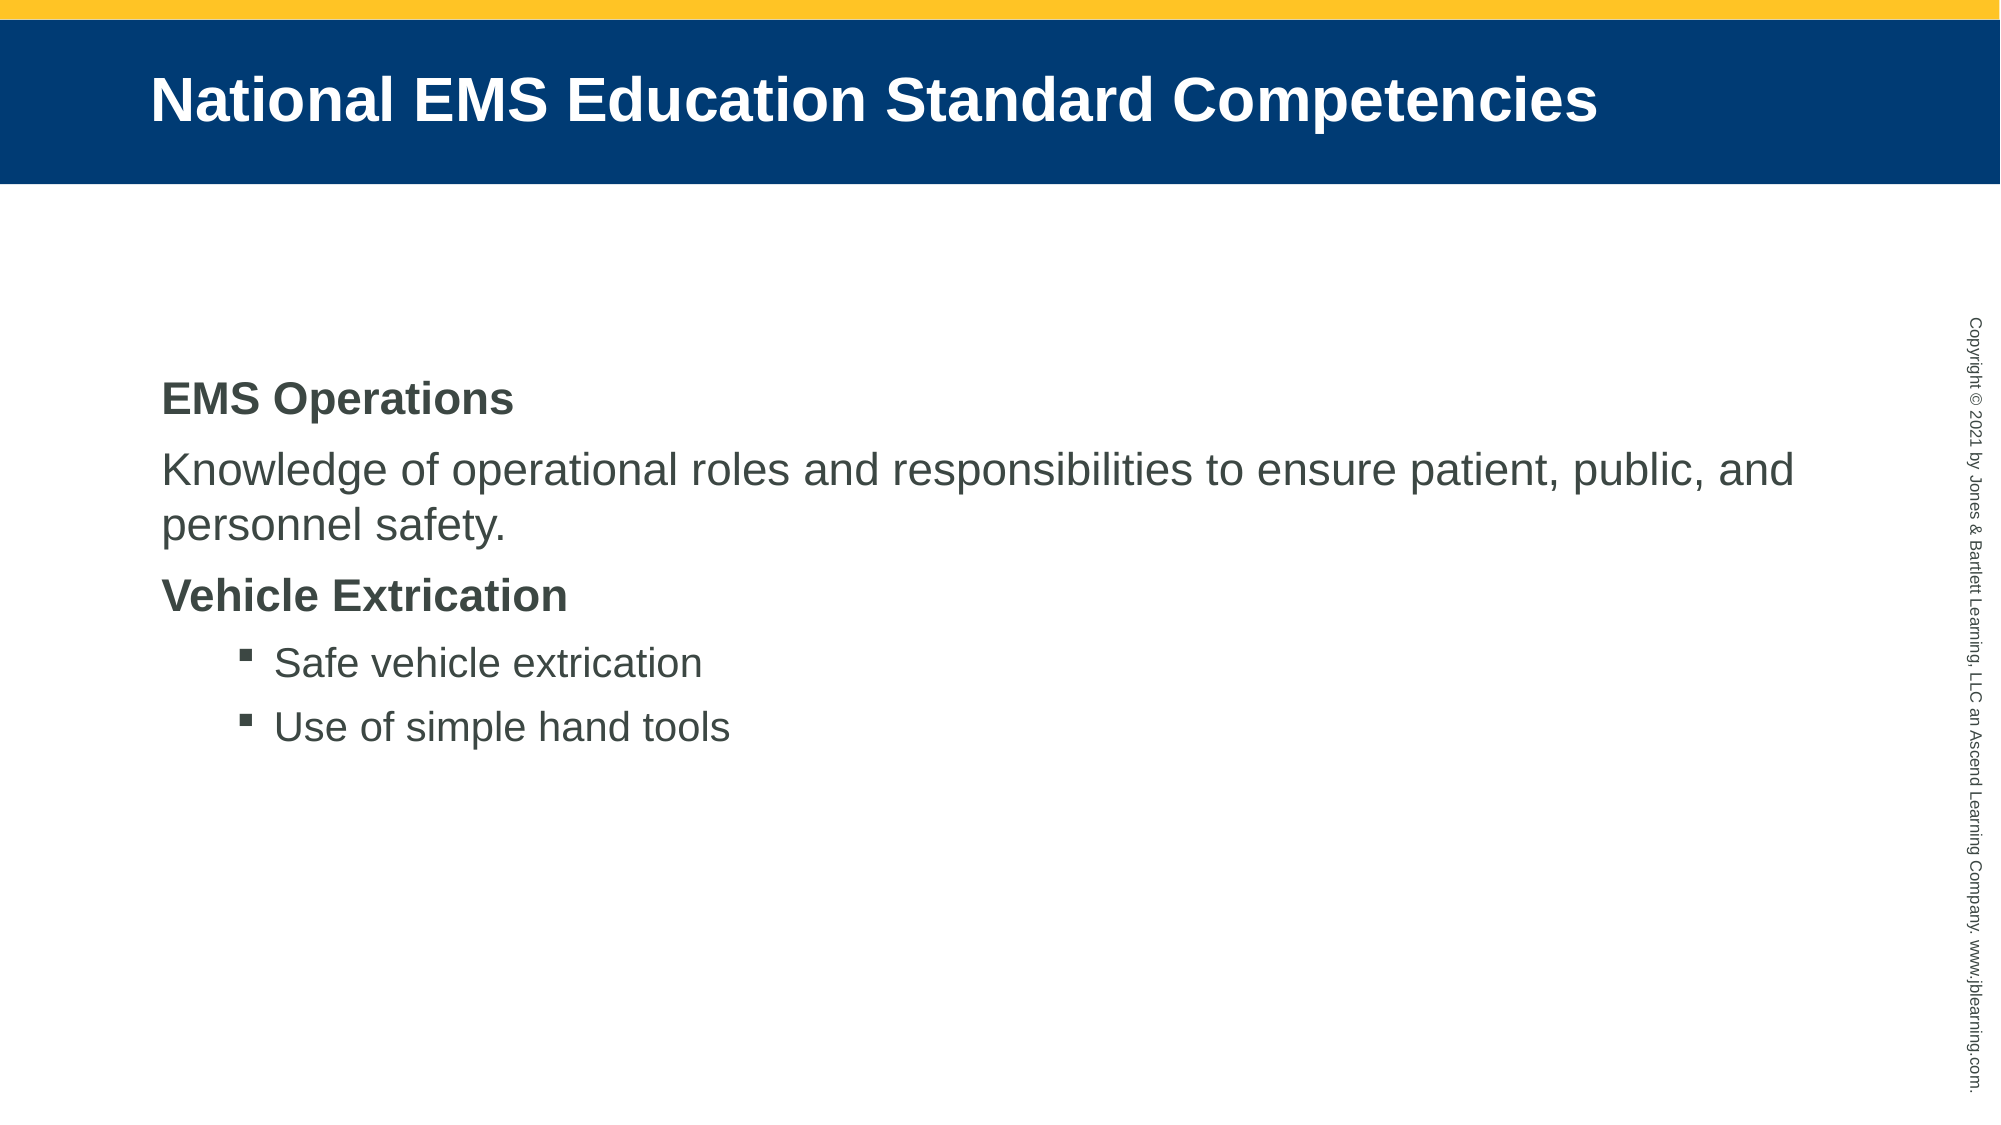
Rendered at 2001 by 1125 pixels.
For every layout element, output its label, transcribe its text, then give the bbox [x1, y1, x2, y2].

title National EMS Education Standard Competencies [0, 19, 2000, 185]
list EMS Operations Knowledge of operational roles and responsibilities to ensure patient, public, and personnel safety. Vehicle Extrication Safe vehicle extrication Use of simple hand tools [146, 361, 1859, 1016]
